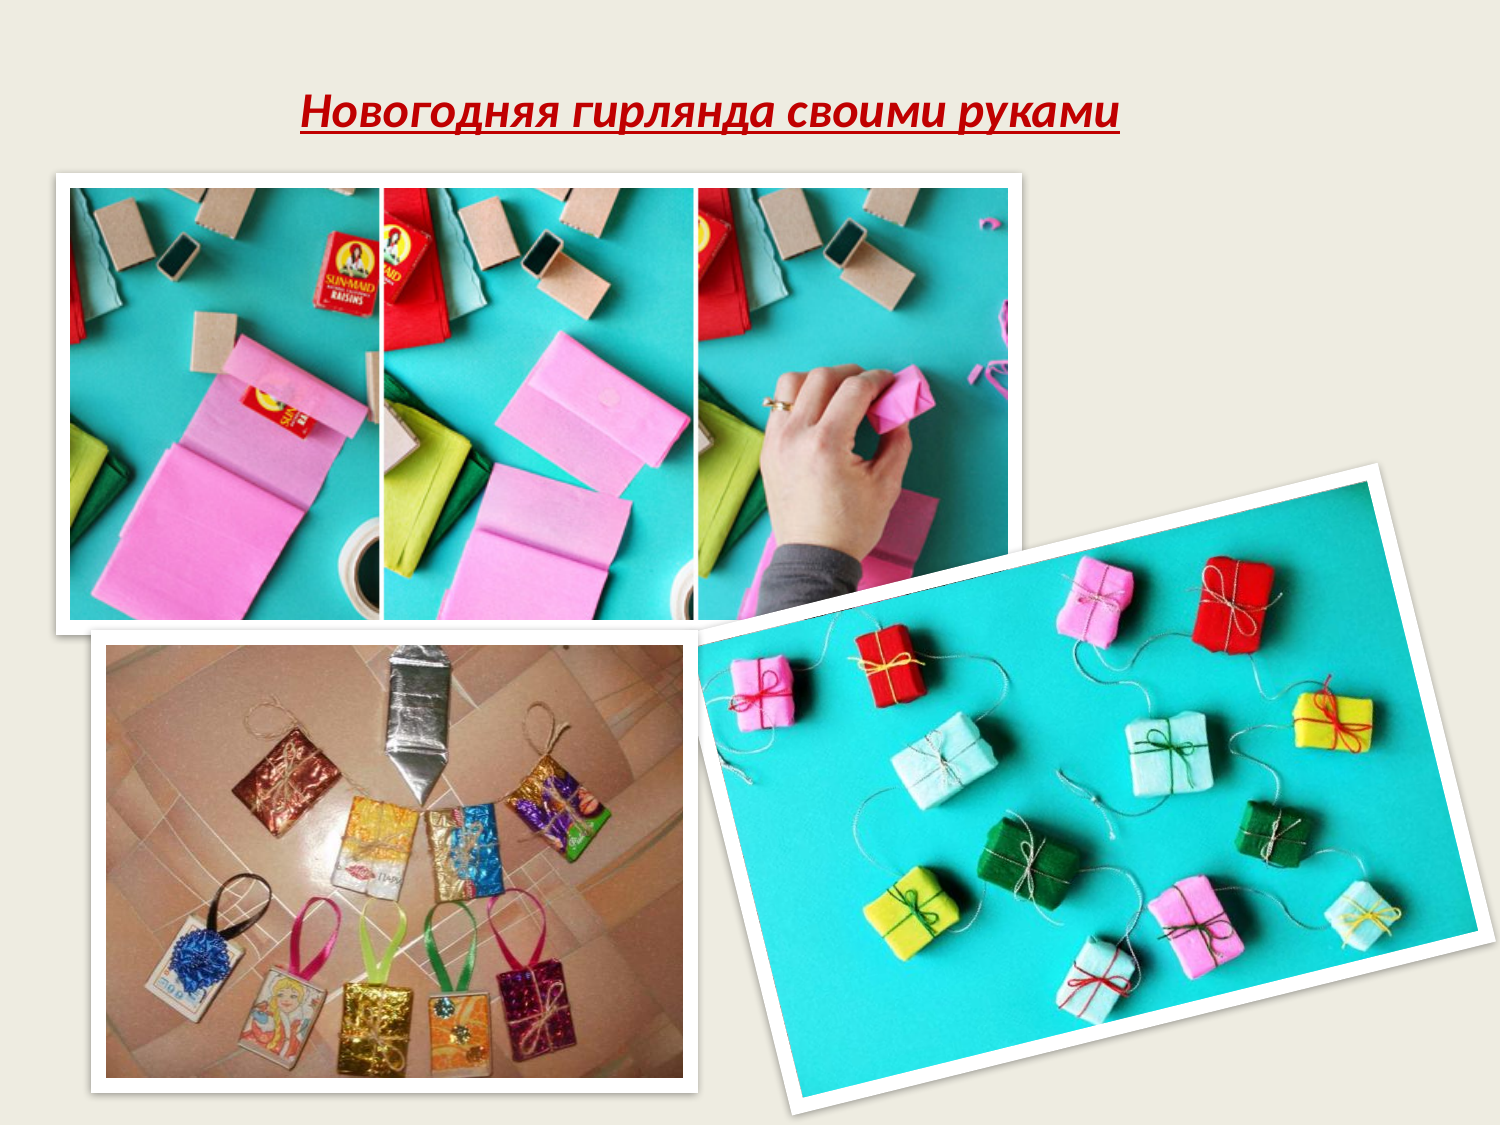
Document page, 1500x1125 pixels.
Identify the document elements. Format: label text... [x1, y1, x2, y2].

picture [70, 187, 1477, 1097]
text_box Новогодняя гирлянда своими руками [285, 70, 1136, 145]
picture [105, 644, 684, 1079]
